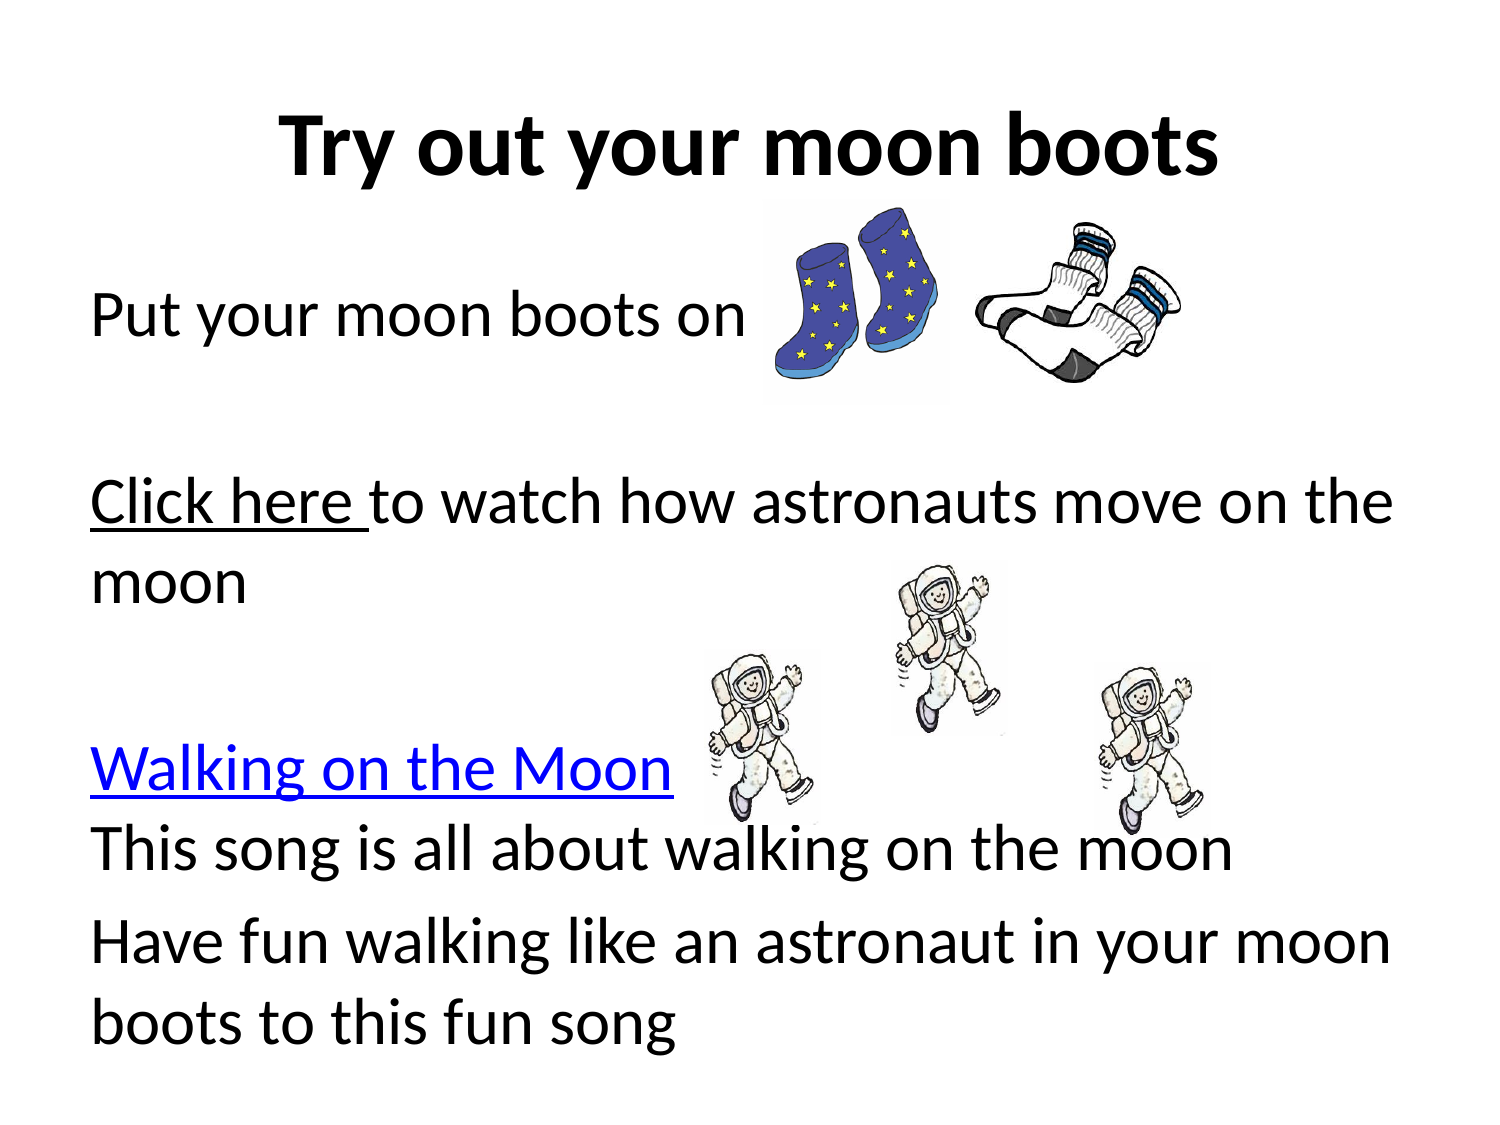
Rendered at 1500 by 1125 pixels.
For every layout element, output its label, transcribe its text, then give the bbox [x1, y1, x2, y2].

list Put your moon boots on Click here to watch how astronauts move on the moon Walking on the Moon This song is all about walking on the moon Have fun walking like an astronaut in your moon boots to this fun song [75, 262, 1425, 1088]
title Try out your moon boots [75, 45, 1425, 233]
picture [1094, 662, 1212, 838]
picture [762, 199, 950, 405]
picture [703, 649, 821, 826]
picture [974, 222, 1181, 383]
picture [891, 559, 1009, 736]
